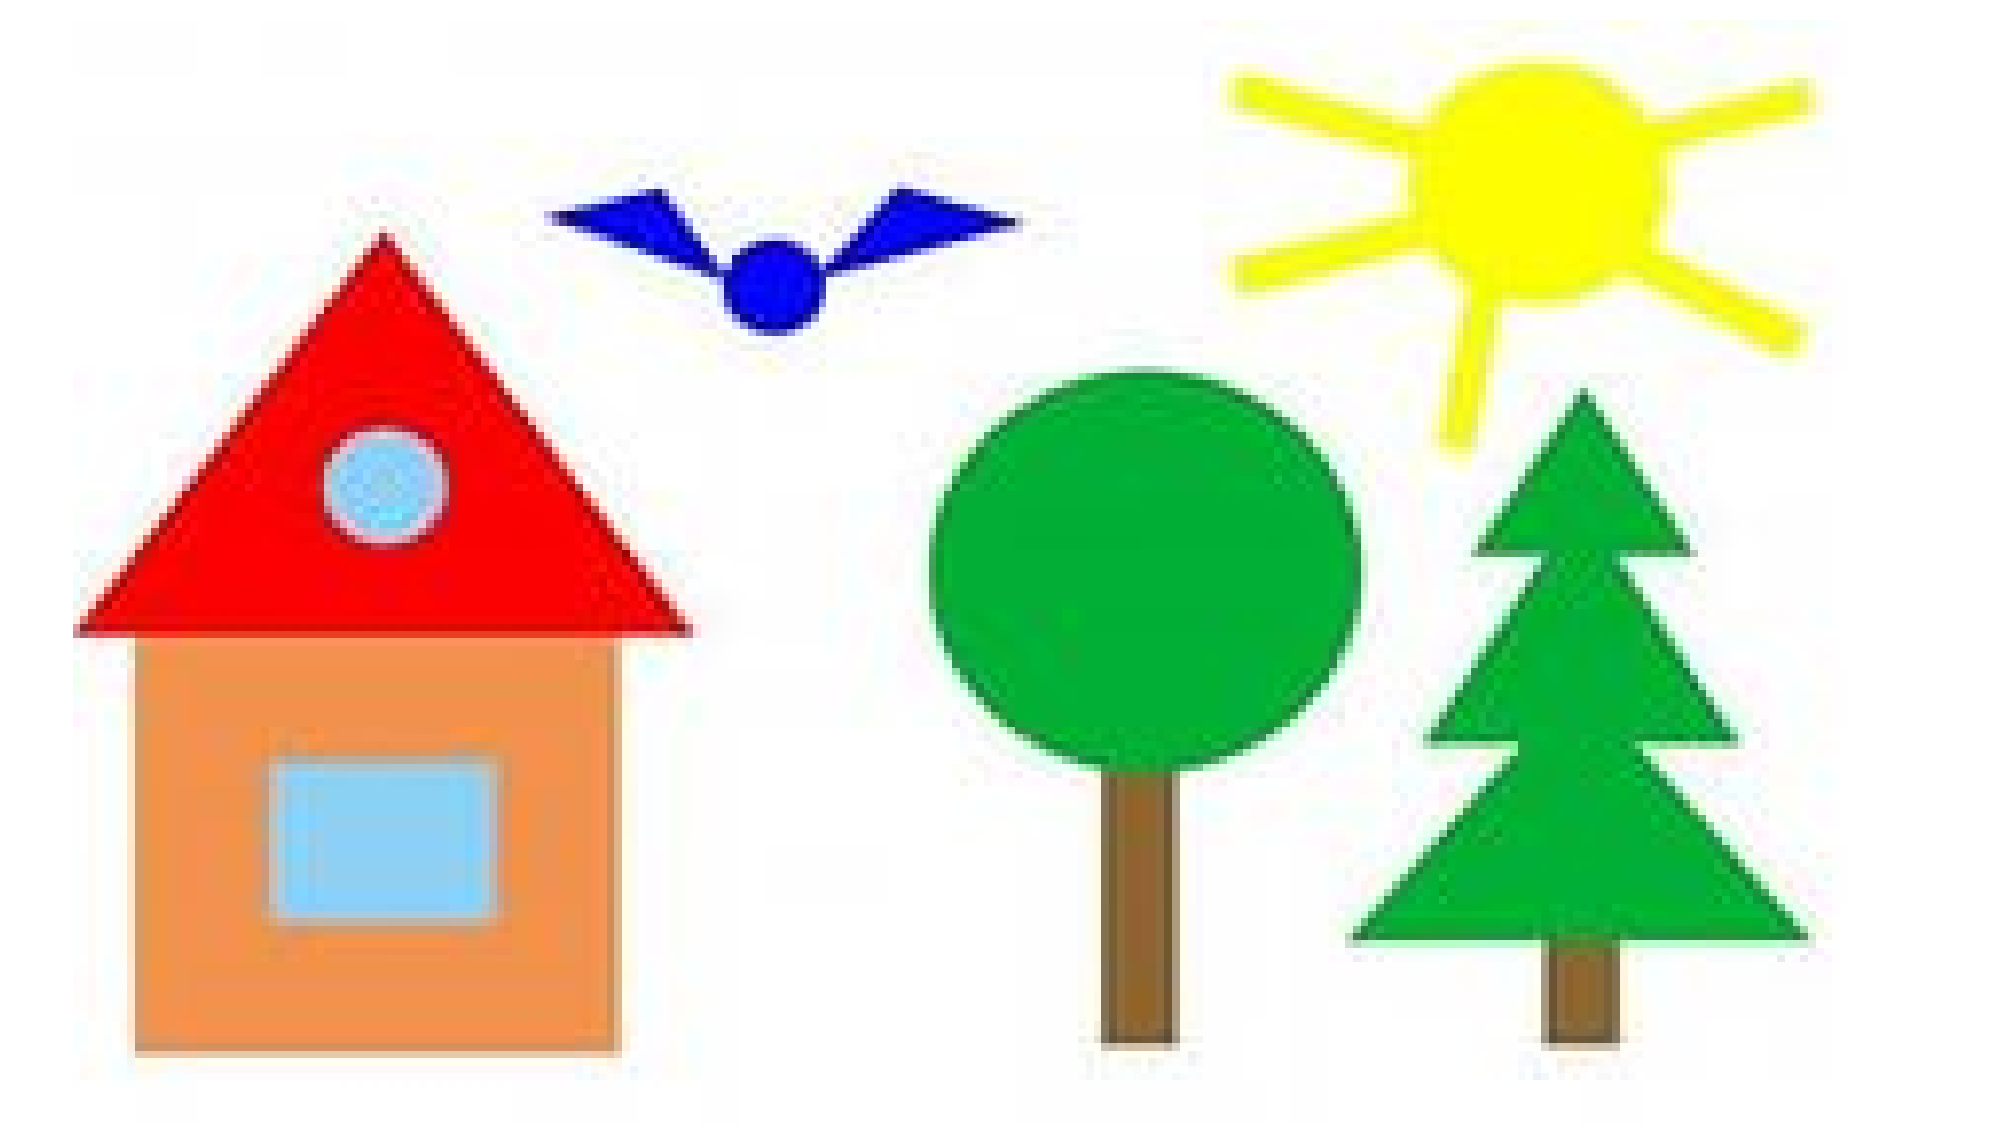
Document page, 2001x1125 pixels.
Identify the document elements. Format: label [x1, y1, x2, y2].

picture [73, 20, 1848, 1125]
